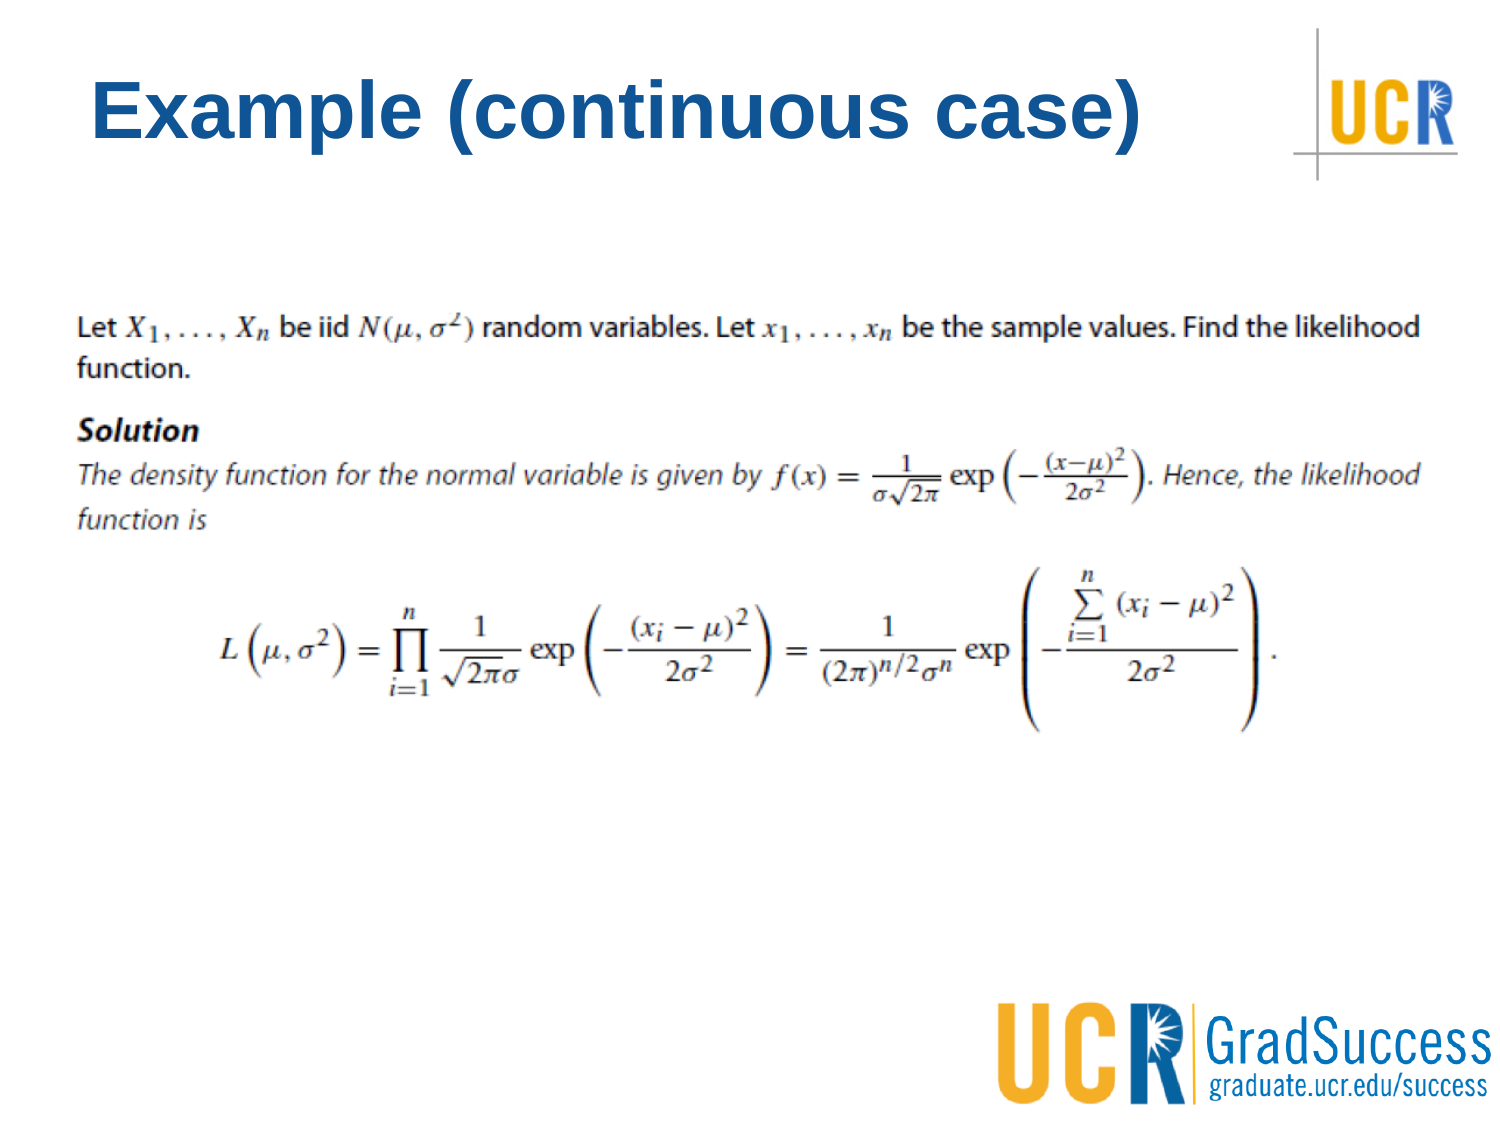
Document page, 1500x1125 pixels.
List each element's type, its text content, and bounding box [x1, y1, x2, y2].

picture [1282, 0, 1500, 196]
title Example (continuous case) [75, 37, 1300, 163]
picture [62, 287, 1432, 751]
